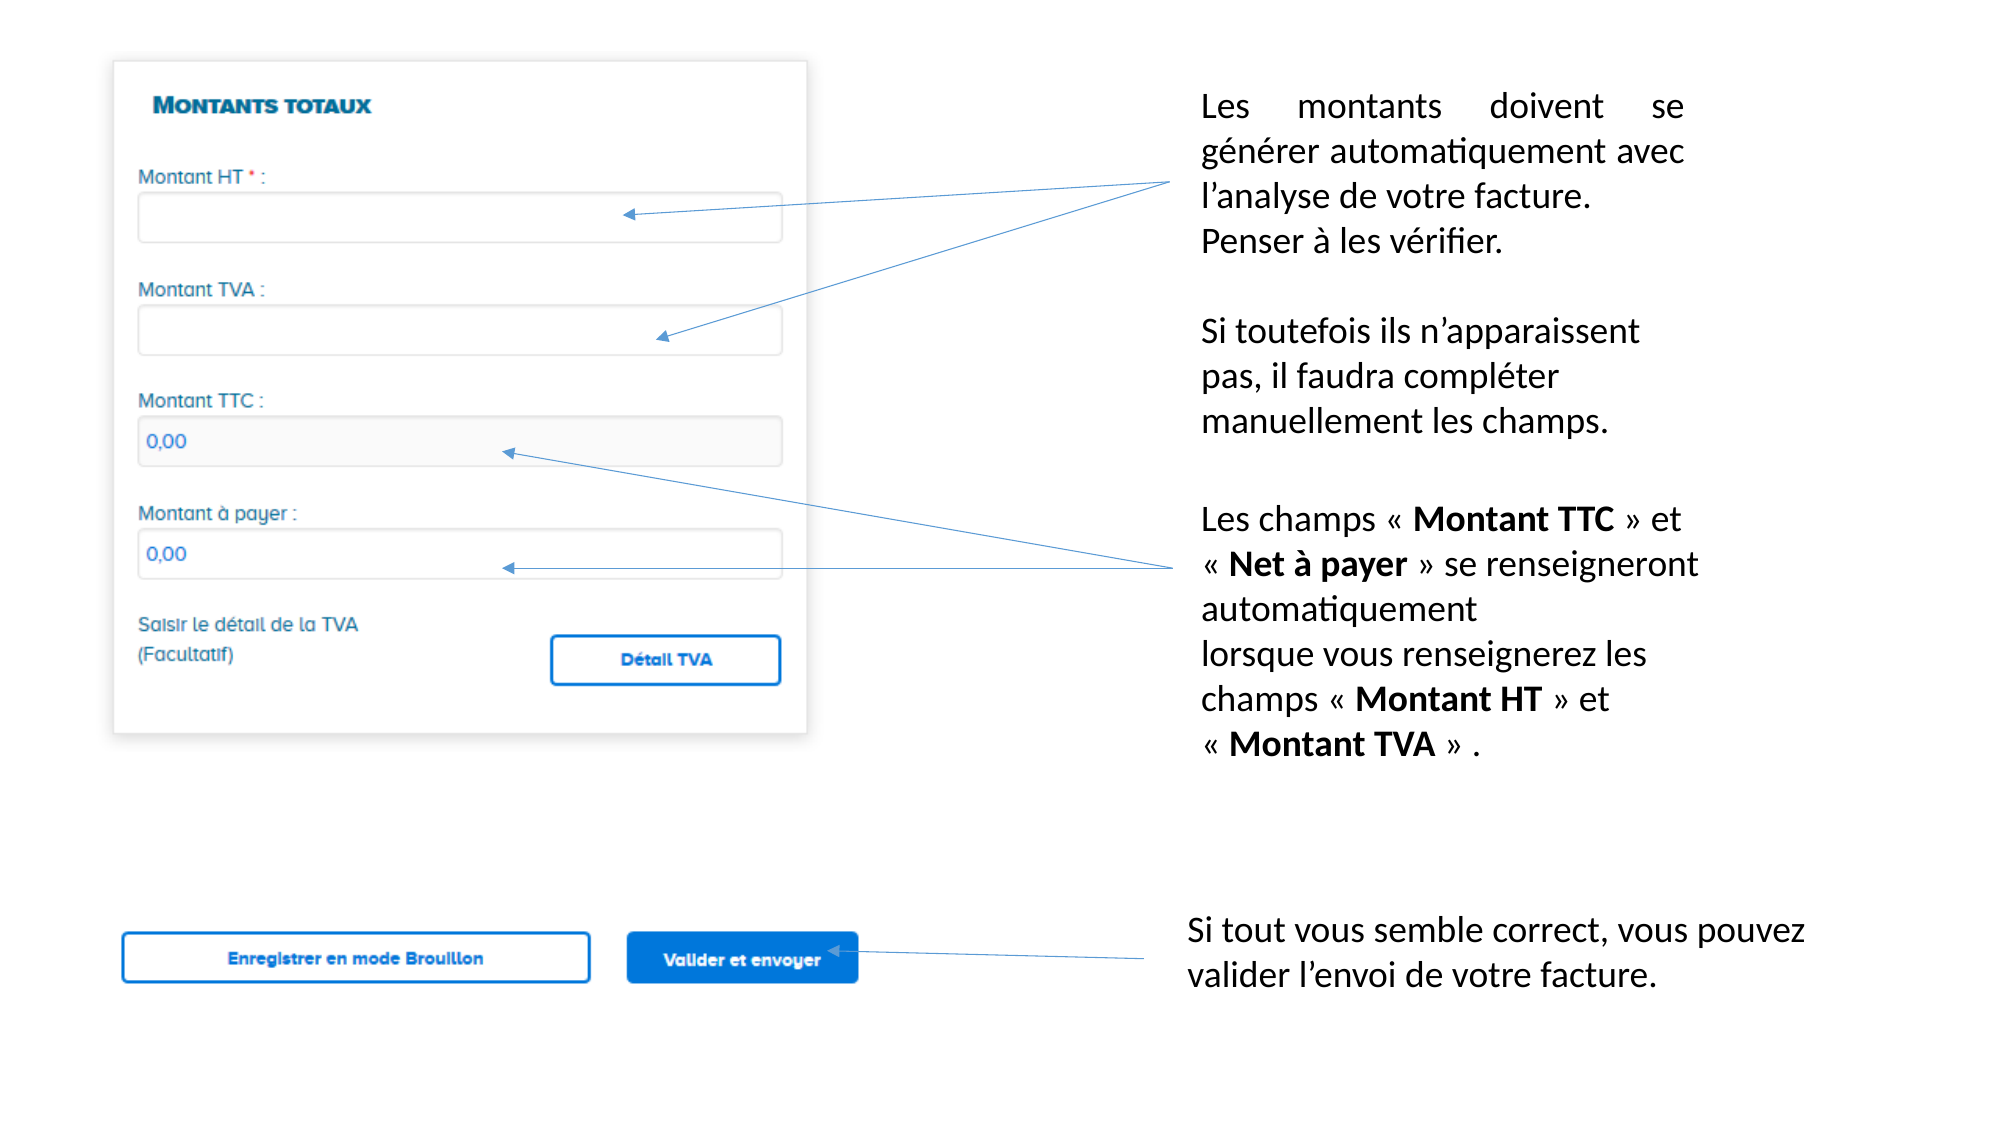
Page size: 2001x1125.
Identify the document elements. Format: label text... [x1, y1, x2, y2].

picture [94, 51, 827, 752]
text_box Les champs « Montant TTC » et « Net à payer » se renseigneront automatiquement lorsque vous renseignerez les champs « Montant HT » et « Montant TVA » . [1186, 486, 1758, 772]
text_box Les montants doivent se générer automatiquement avec l’analyse de votre facture. Penser à les vérifier. Si toutefois ils n’apparaissent pas, il faudra compléter manuellement les champs. [1186, 73, 1700, 486]
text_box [501, 451, 1173, 568]
text_box Si tout vous semble correct, vous pouvez valider l’envoi de votre facture. [1172, 897, 1840, 1003]
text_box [655, 181, 1170, 340]
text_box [826, 950, 1144, 959]
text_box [622, 181, 655, 216]
picture [117, 897, 865, 1020]
